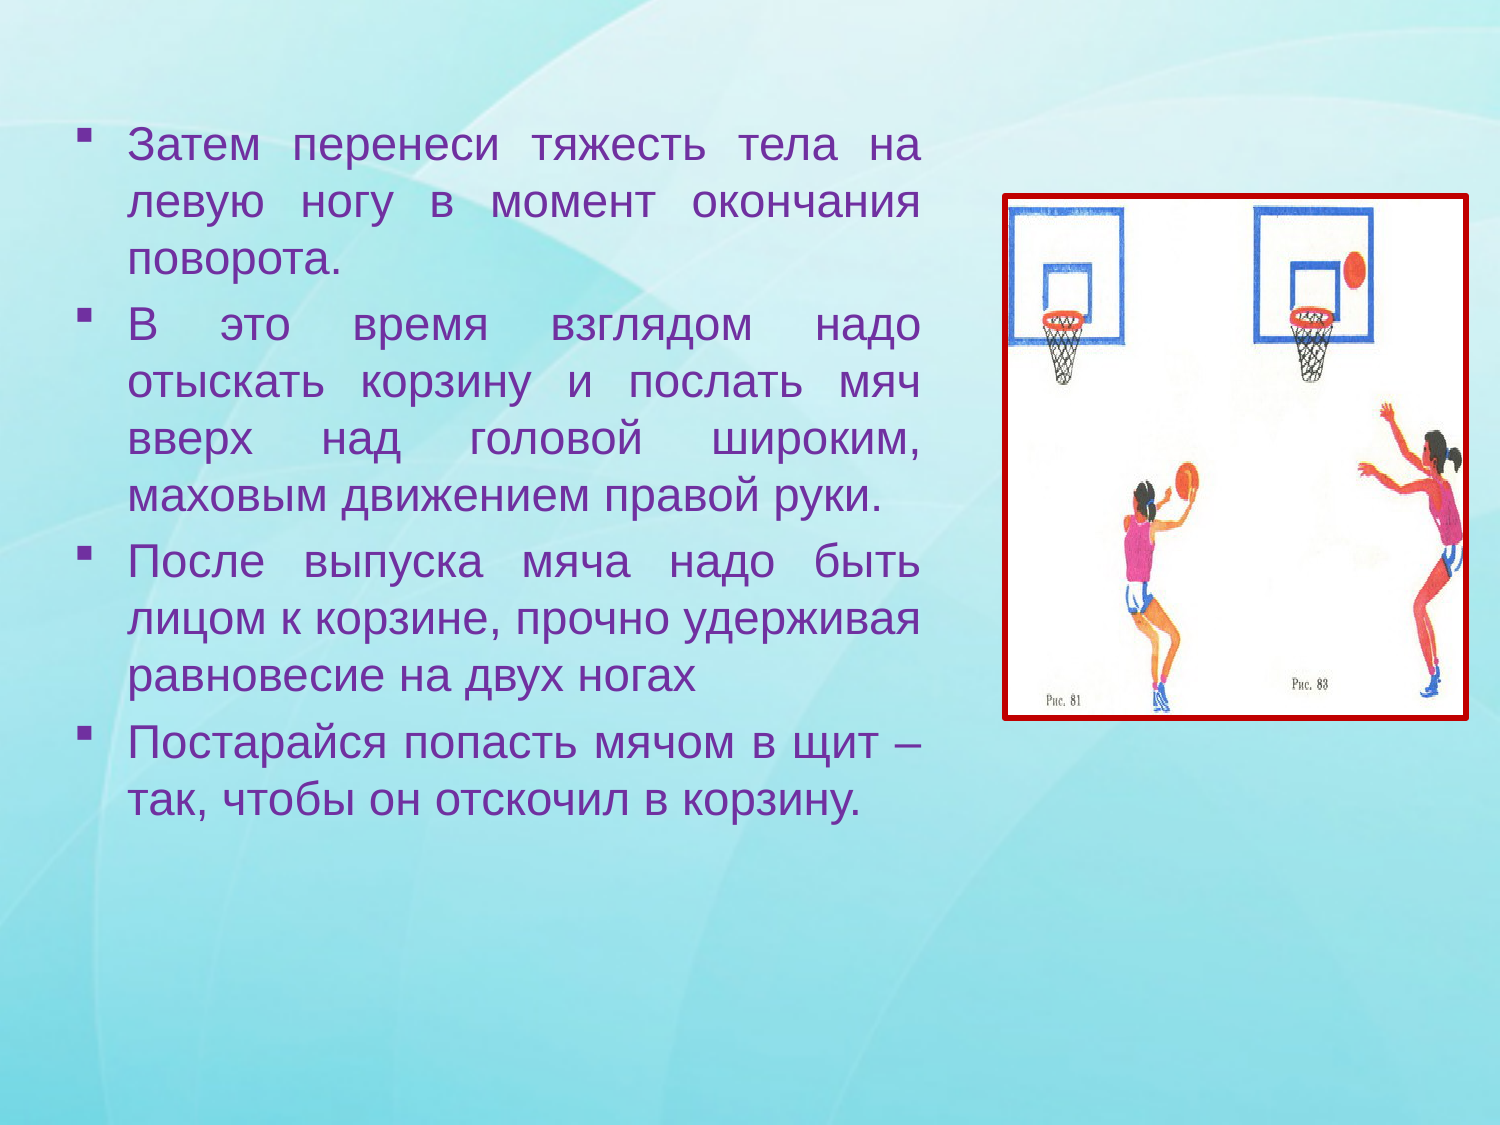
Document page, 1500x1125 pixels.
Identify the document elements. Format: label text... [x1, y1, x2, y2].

list Затем перенеси тяжесть тела на левую ногу в момент окончания поворота. В это время взглядом надо отыскать корзину и послать мяч вверх над головой широким, маховым движением правой руки. После выпуска мяча надо быть лицом к корзине, прочно удерживая равновесие на двух ногах Постарайся попасть мячом в щит – так, чтобы он отскочил в корзину. [58, 105, 938, 973]
picture [0, 0, 1500, 1125]
